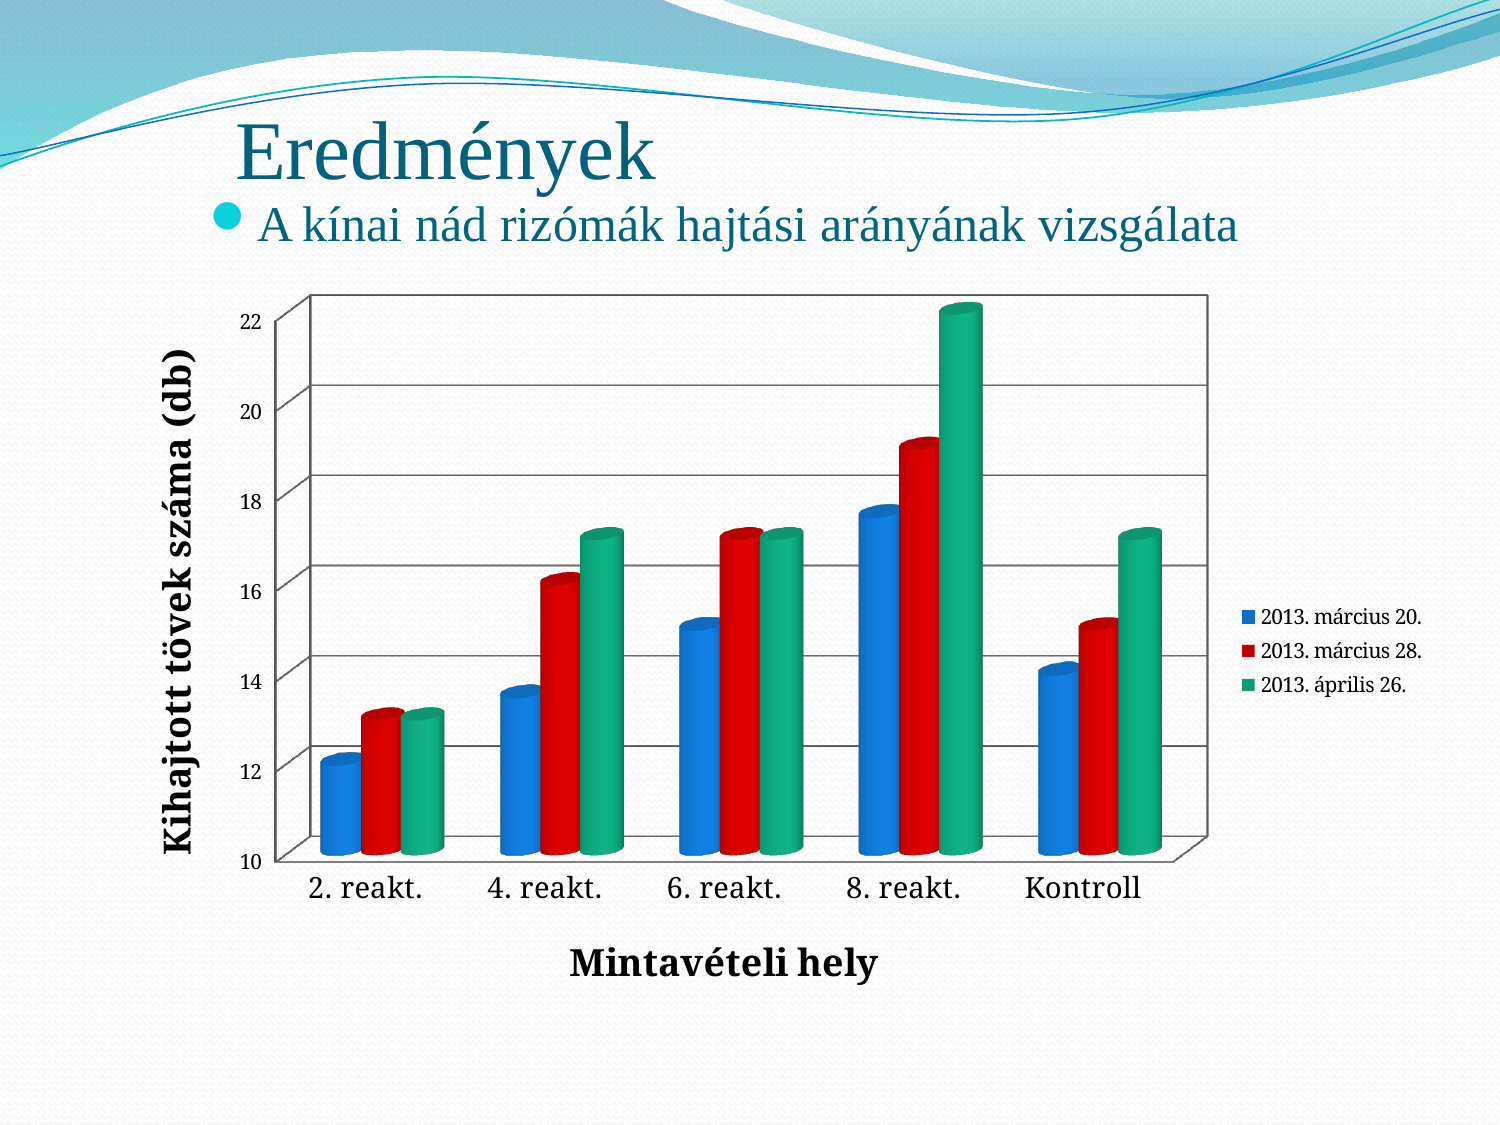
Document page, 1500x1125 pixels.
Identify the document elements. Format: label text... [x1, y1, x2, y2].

title Eredmények [235, 45, 1466, 184]
chart [111, 278, 1442, 1024]
list A kínai nád rizómák hajtási arányának vizsgálata [194, 184, 1466, 1006]
